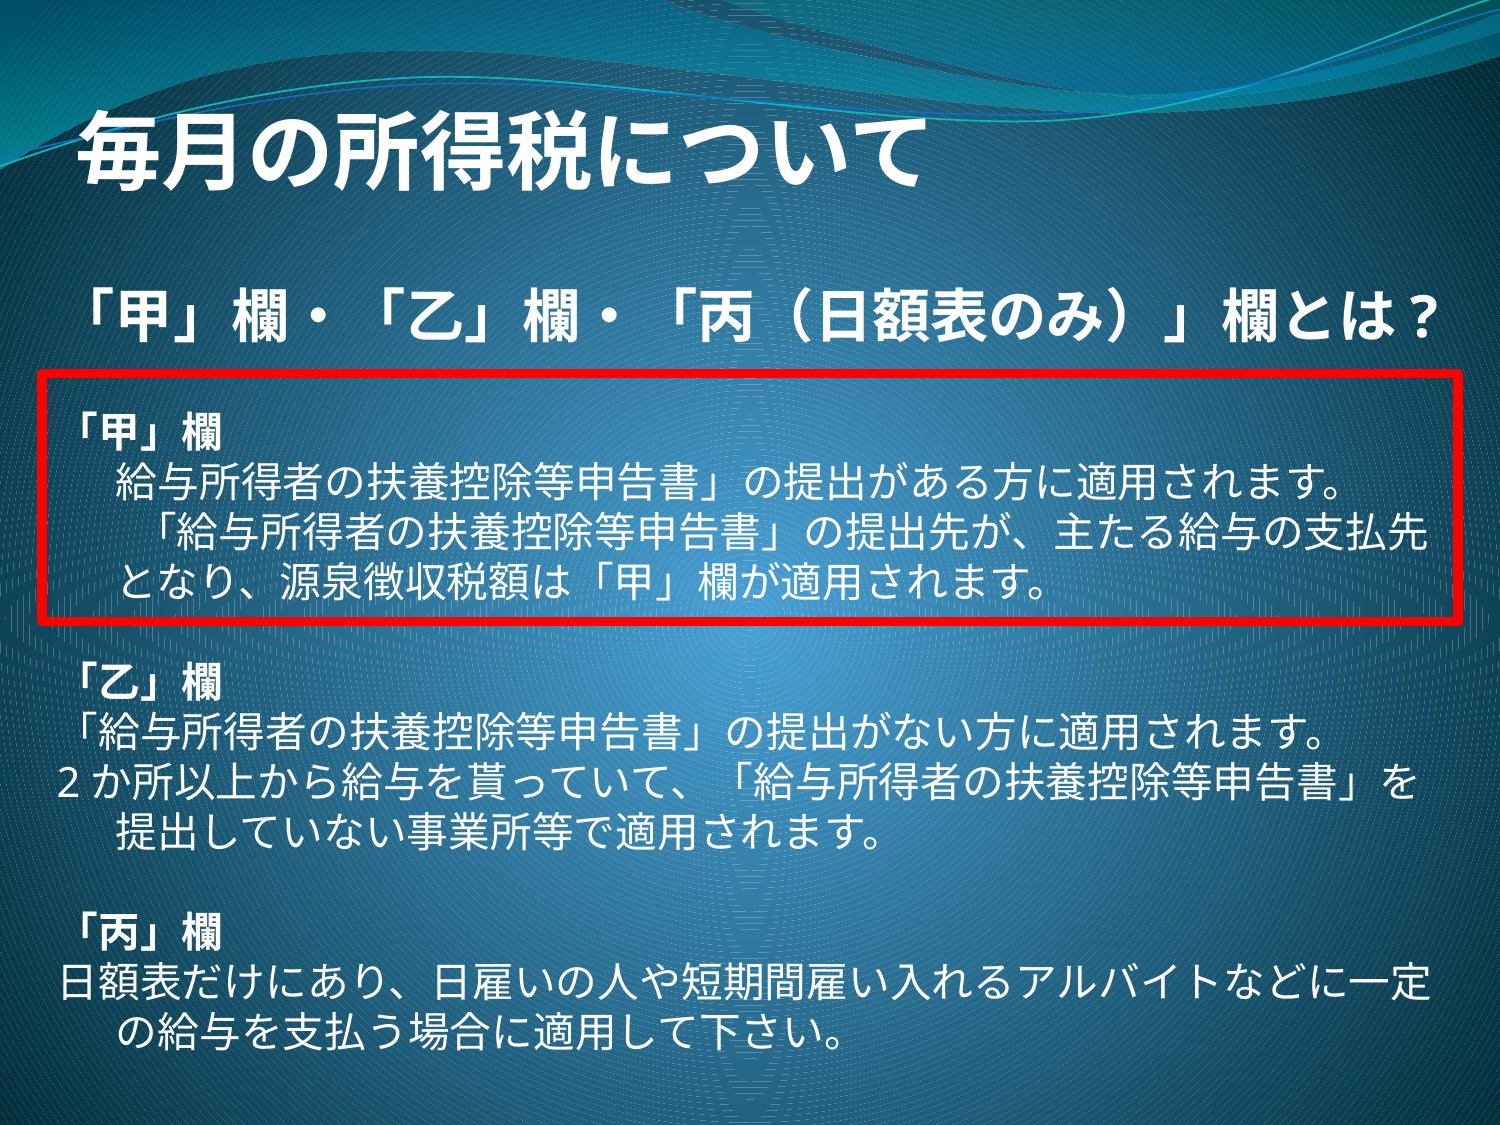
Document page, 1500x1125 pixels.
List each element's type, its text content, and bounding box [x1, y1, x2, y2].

text_box [40, 371, 1460, 624]
text_box 毎月の所得税について [74, 97, 1425, 201]
text_box 「甲」欄 給与所得者の扶養控除等申告書」の提出がある方に適用されます。 「給与所得者の扶養控除等申告書」の提出先が、主たる給与の支払先となり、源泉徴収税額は「甲」欄が適用されます。 「乙」欄 「給与所得者の扶養控除等申告書」の提出がない方に適用されます。 2か所以上から給与を貰っていて、「給与所得者の扶養控除等申告書」を提出していない事業所等で適用されます。 「丙」欄 日額表だけにあり、日雇いの人や短期間雇い入れるアルバイトなどに一定の給与を支払う場合に適用して下さい。 [41, 624, 1459, 1114]
text_box 「甲」欄・「乙」欄・「丙（日額表のみ）」欄とは? [41, 271, 1459, 357]
